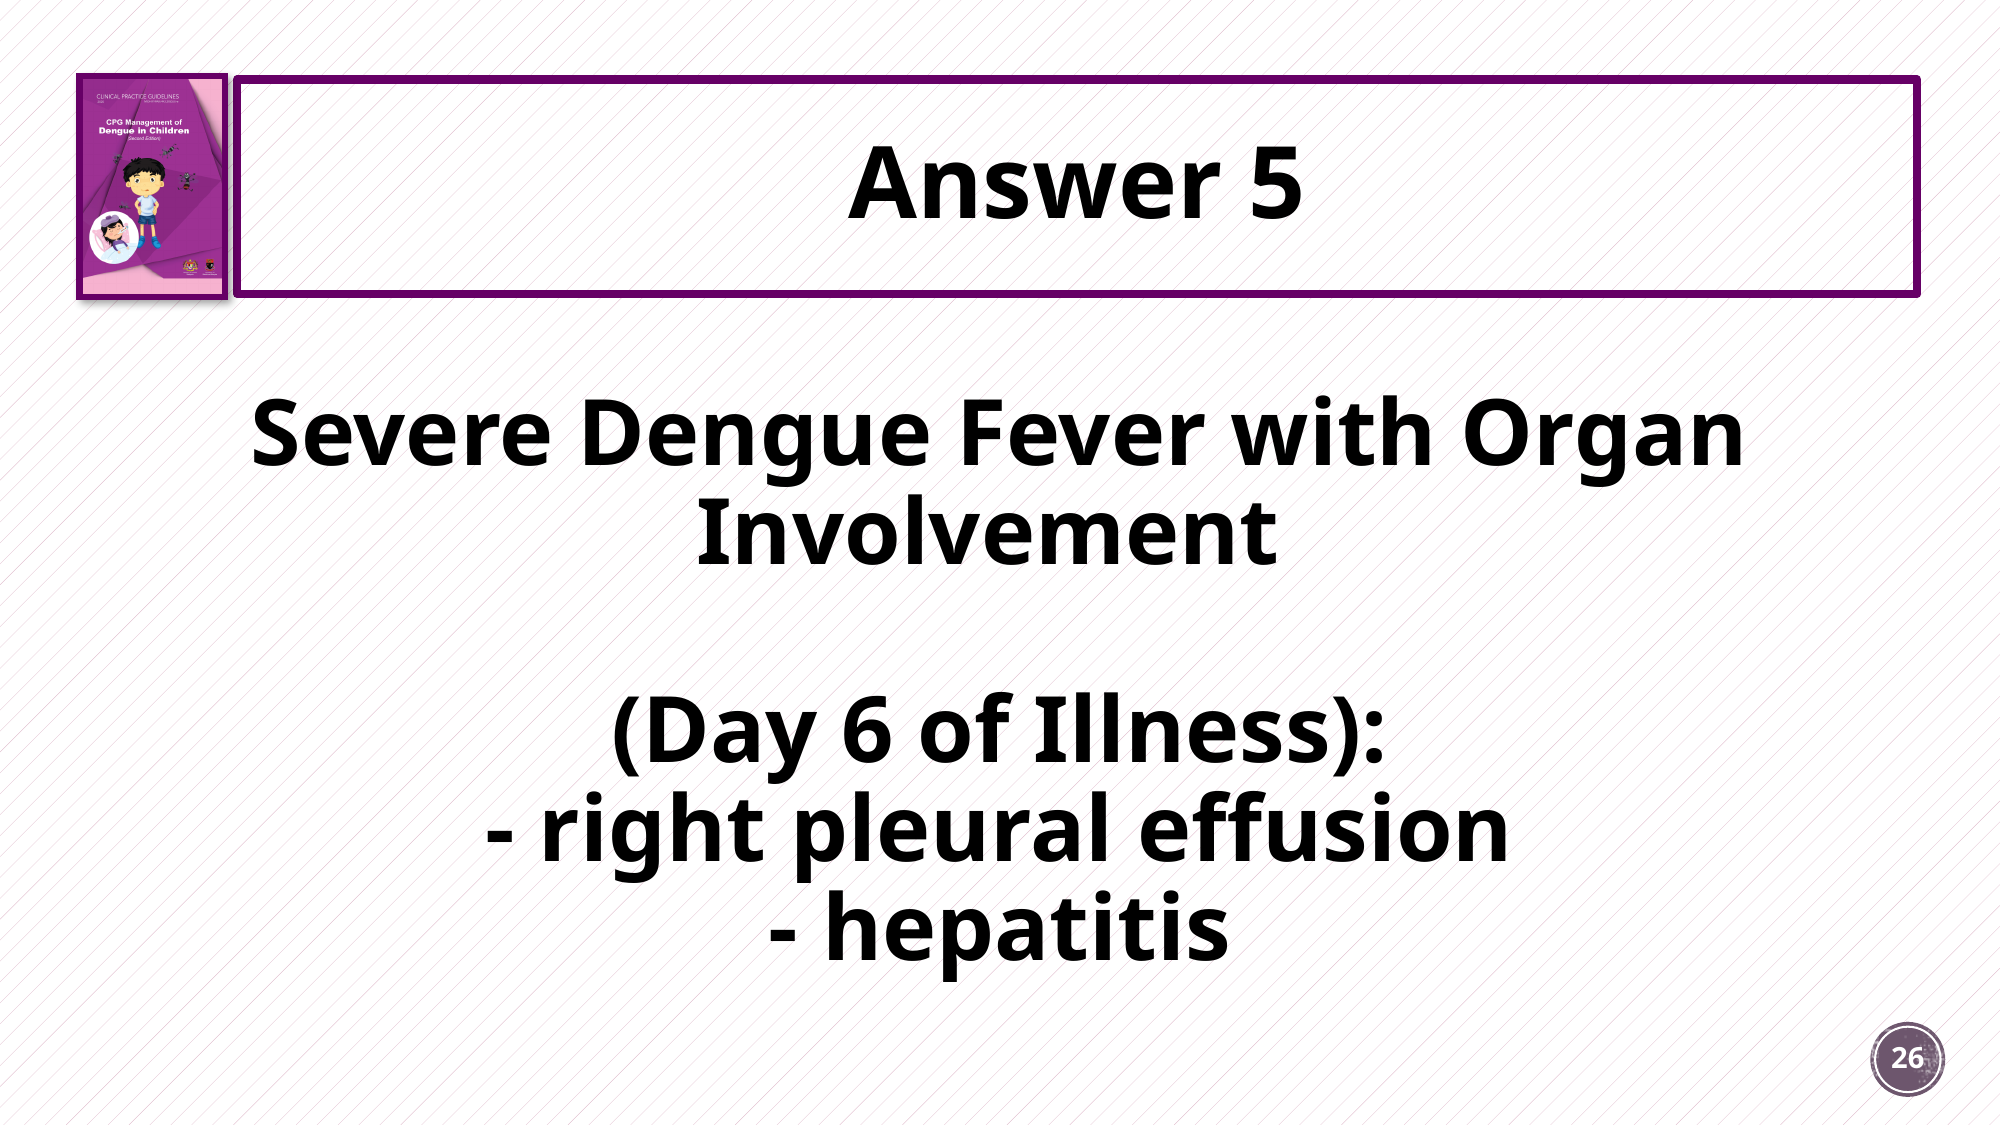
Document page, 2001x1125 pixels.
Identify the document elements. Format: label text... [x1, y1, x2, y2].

picture [83, 79, 222, 294]
text_box Answer 5 [237, 79, 1918, 294]
title Severe Dengue Fever with Organ Involvement (Day 6 of Illness): - right pleural effusion - hepatitis [82, 338, 1918, 1029]
slide_number 26 [1855, 1028, 1961, 1089]
